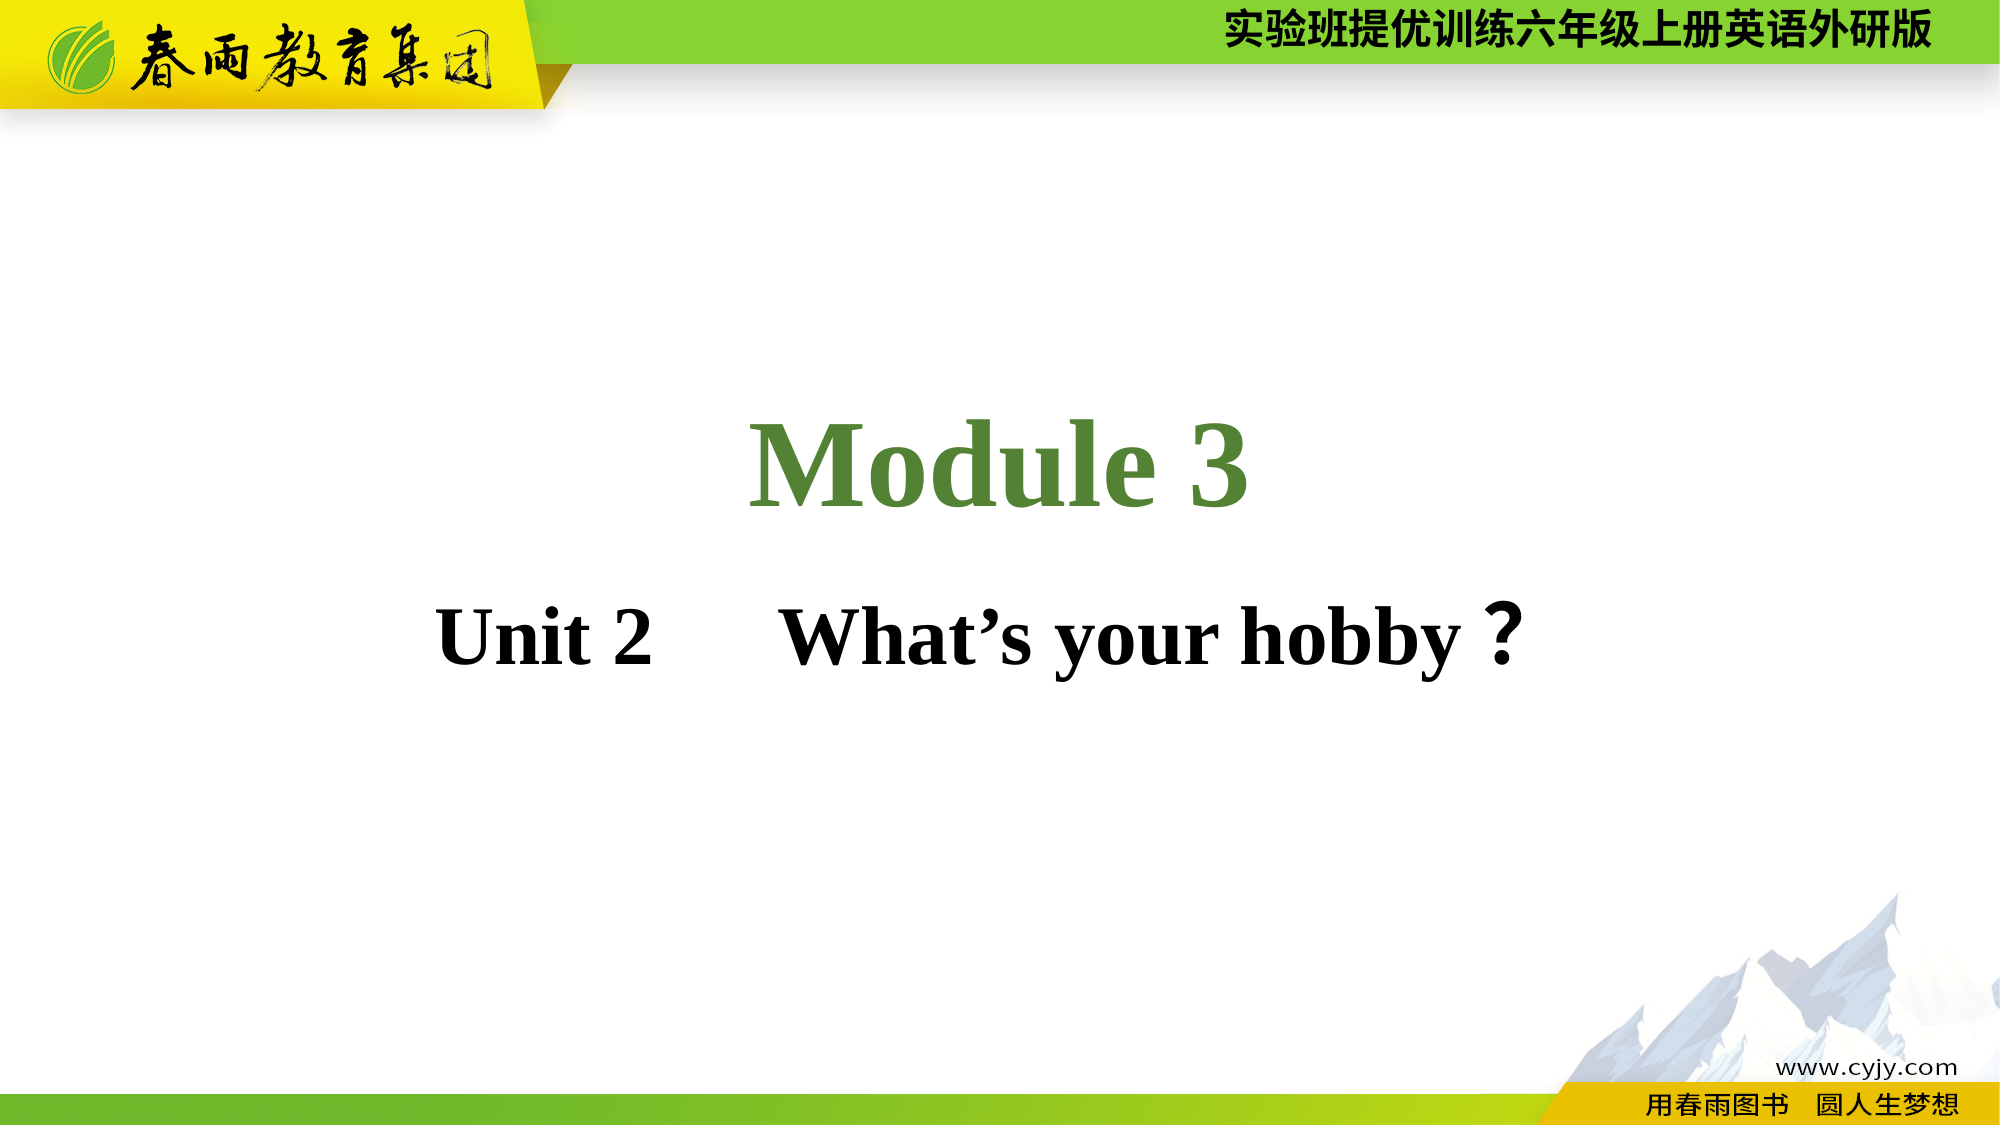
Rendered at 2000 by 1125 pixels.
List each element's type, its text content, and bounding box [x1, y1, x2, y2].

picture [0, 0, 2000, 298]
text_box Module 3 Unit 2 What’s your hobby？ [0, 298, 2000, 689]
picture [0, 689, 2000, 1125]
